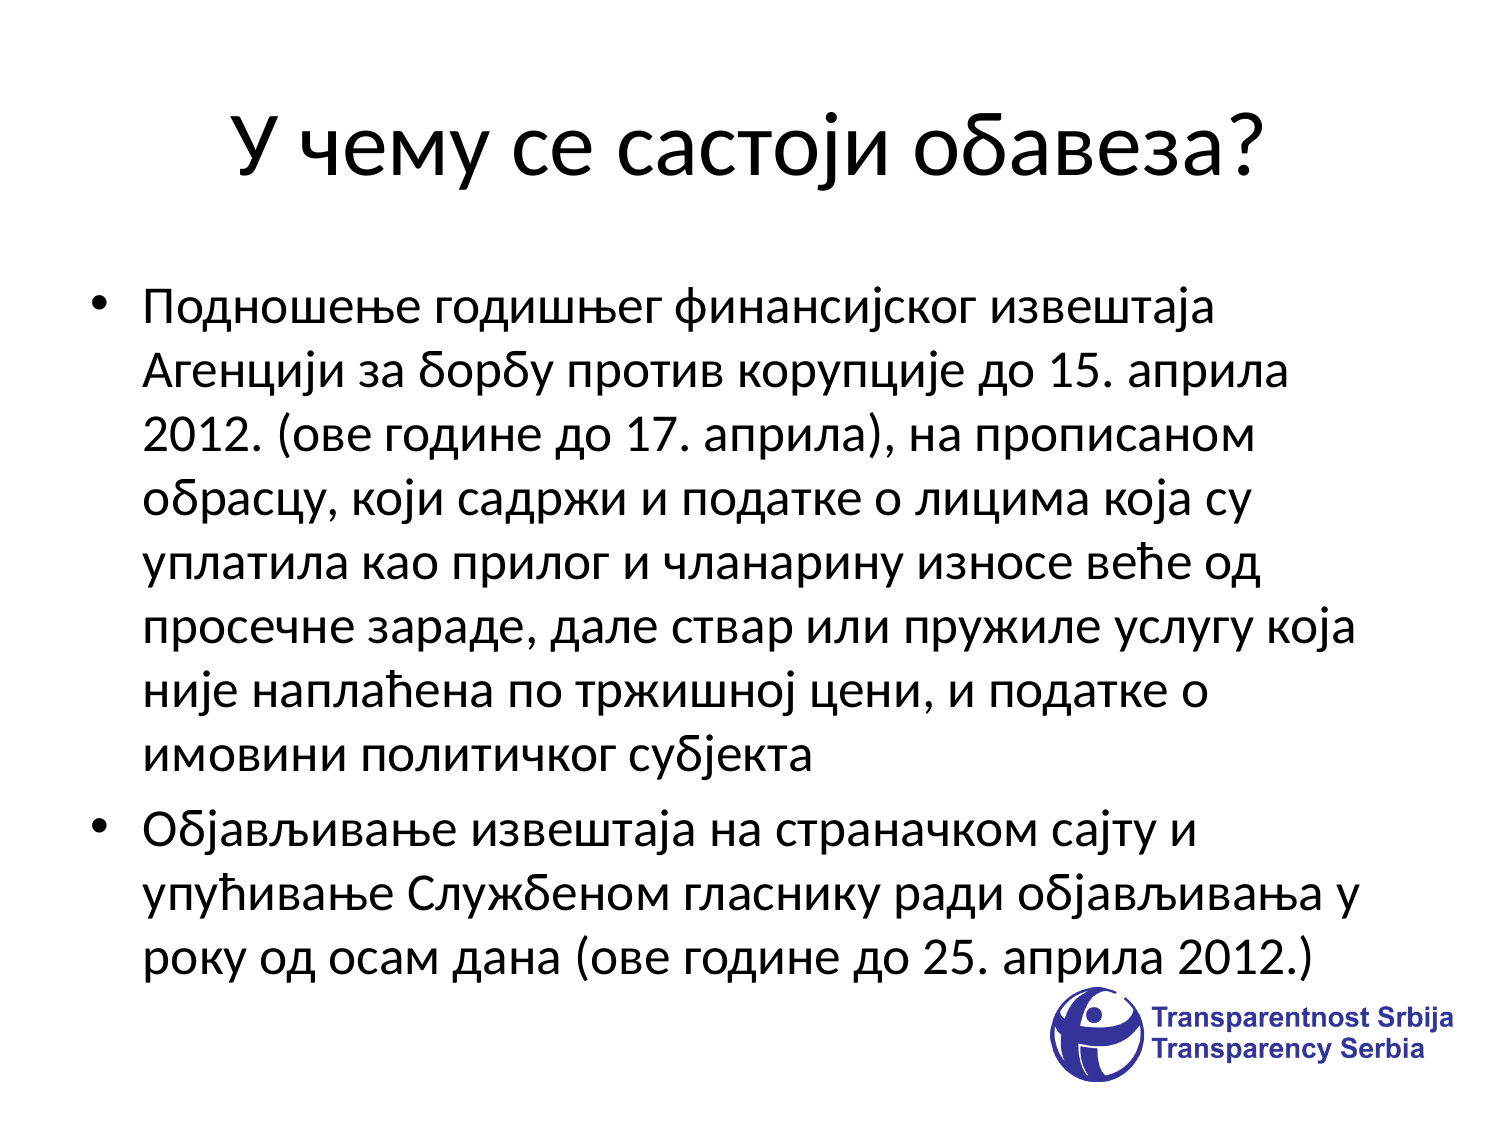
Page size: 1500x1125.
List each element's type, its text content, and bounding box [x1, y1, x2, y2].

title У чему се састоји обавеза? [75, 45, 1425, 233]
list Подношење годишњег финансијског извештаја Агенцији за борбу против корупције до 15. априла 2012. (ове године до 17. априла), на прописаном обрасцу, који садржи и податке о лицима која су уплатила као прилог и чланарину износе веће од просечне зараде, дале ствар или пружиле услугу која није наплаћена по тржишној цени, и податке о имовини политичког субјекта Објављивање извештаја на страначком сајту и упућивање Службеном гласнику ради објављивања у року од осам дана (ове године до 25. априла 2012.) [75, 262, 1425, 1005]
picture [1050, 987, 1453, 1082]
